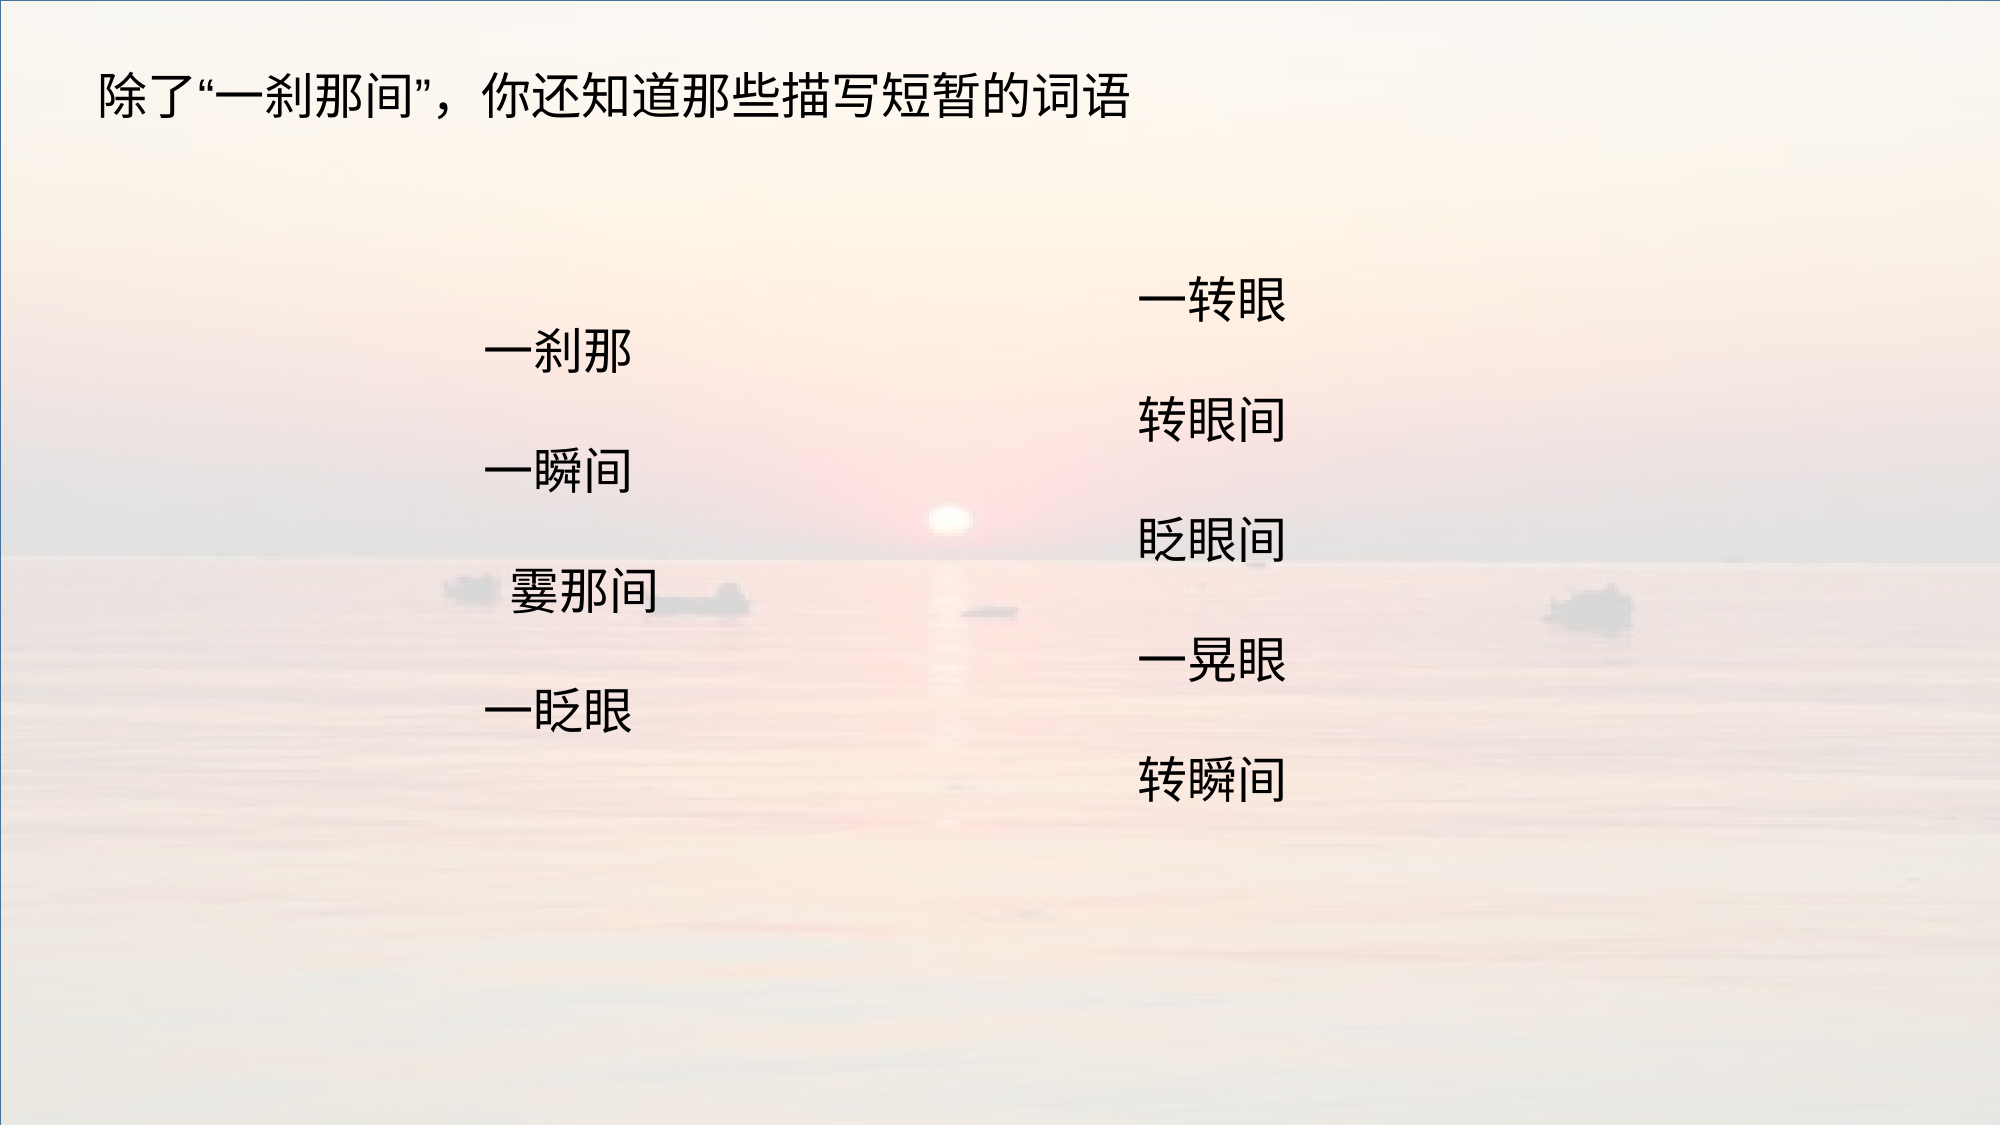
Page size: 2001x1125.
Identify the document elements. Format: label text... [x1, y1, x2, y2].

text_box 一转眼 转眼间 眨眼间 一晃眼 转瞬间 [1122, 201, 1540, 817]
text_box 一刹那 一瞬间 霎那间 一眨眼 [468, 252, 886, 867]
text_box 除了“一刹那间”，你还知道那些描写短暂的词语 [83, 57, 1903, 133]
